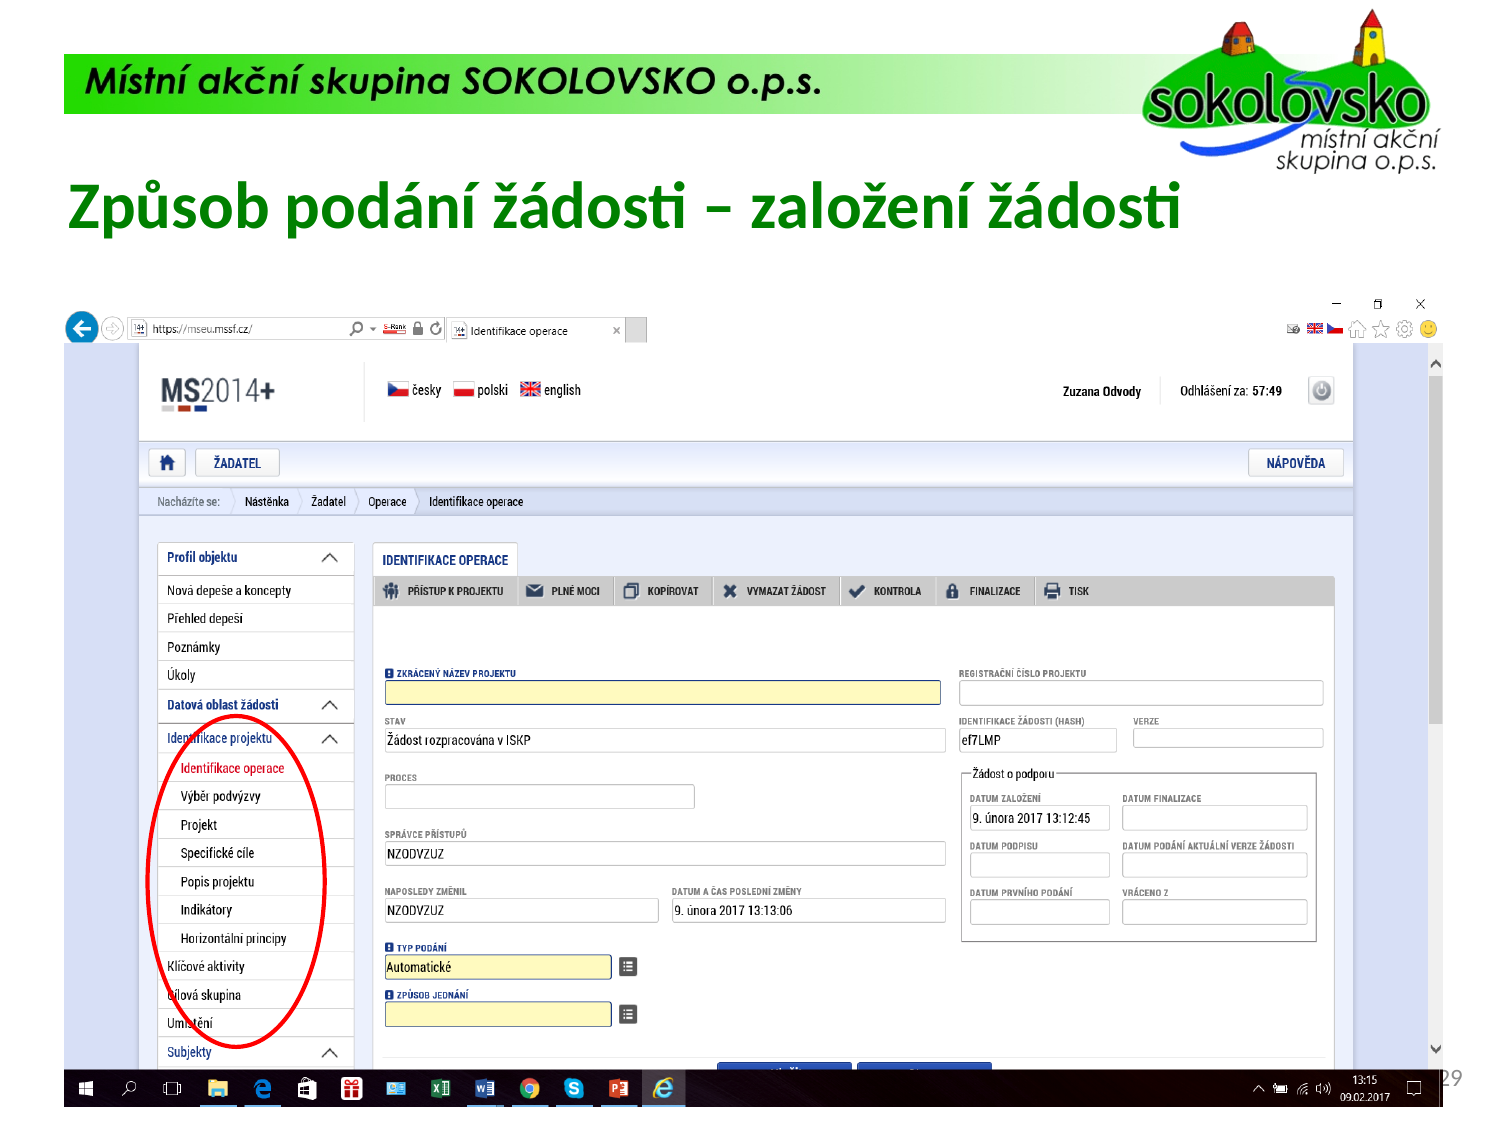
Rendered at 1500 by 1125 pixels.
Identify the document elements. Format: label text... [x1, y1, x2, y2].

title Způsob podání žádosti – založení žádosti [53, 137, 1404, 268]
picture [64, 0, 1455, 197]
picture [64, 290, 1443, 1107]
slide_number 29 [1448, 1046, 1478, 1107]
